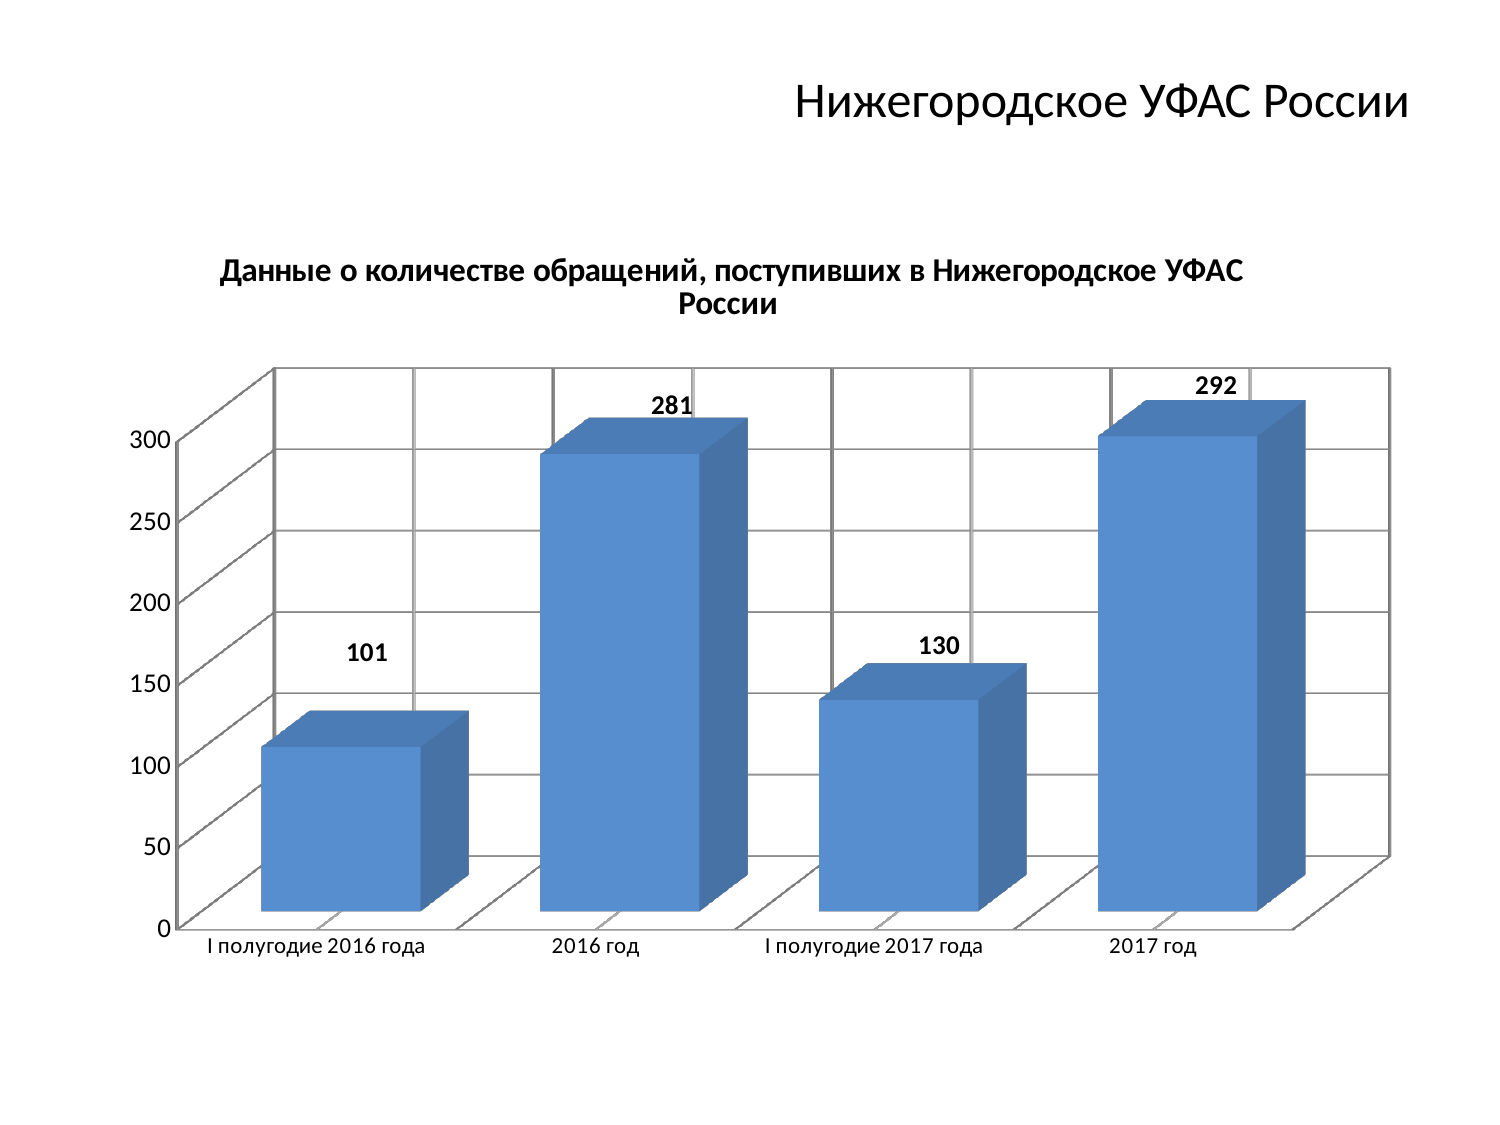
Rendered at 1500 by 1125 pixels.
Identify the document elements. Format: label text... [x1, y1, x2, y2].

title Нижегородское УФАС России [75, 45, 1425, 149]
chart [52, 220, 1412, 1125]
